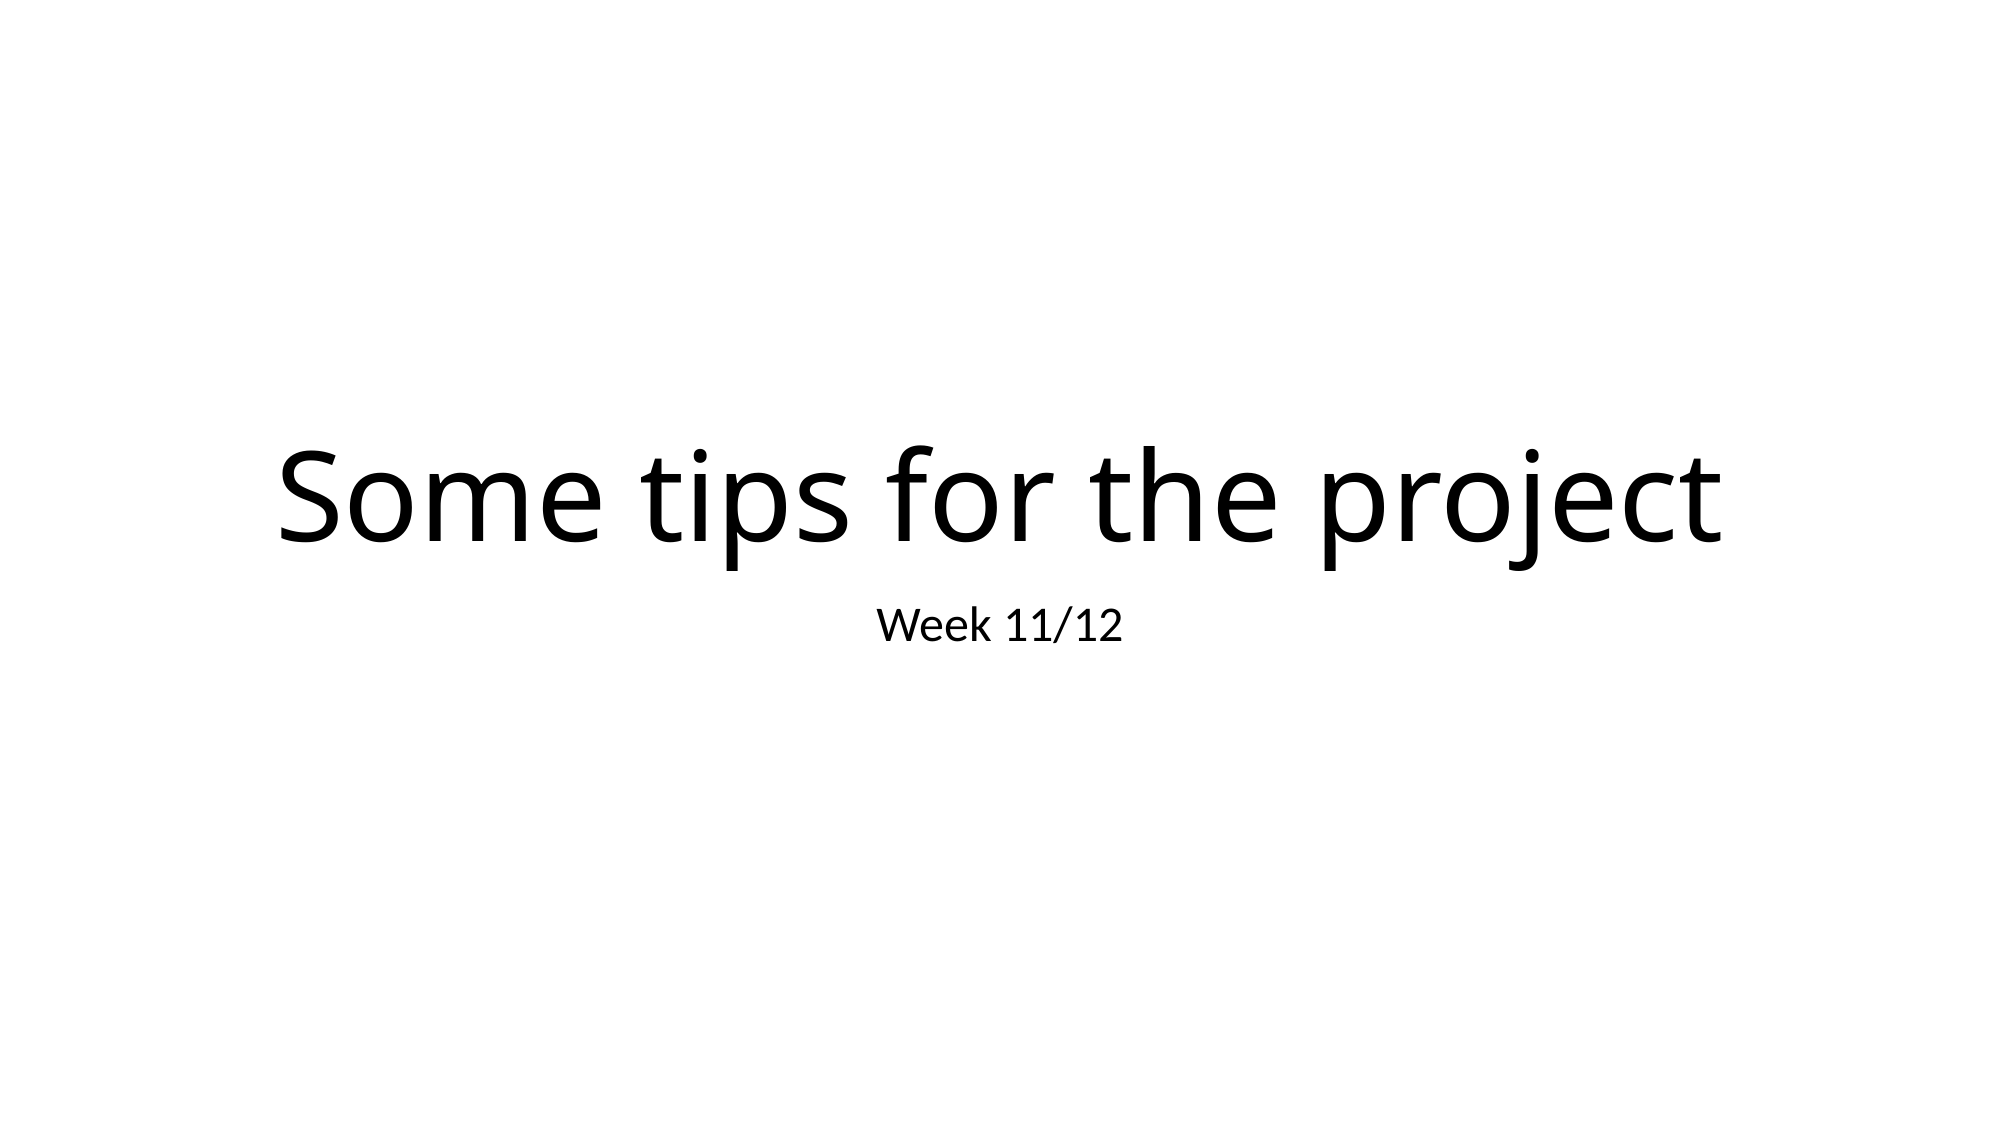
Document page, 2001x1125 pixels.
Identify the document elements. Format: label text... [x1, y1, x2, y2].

subtitle Week 11/12 [249, 590, 1750, 863]
title Some tips for the project [249, 184, 1750, 576]
